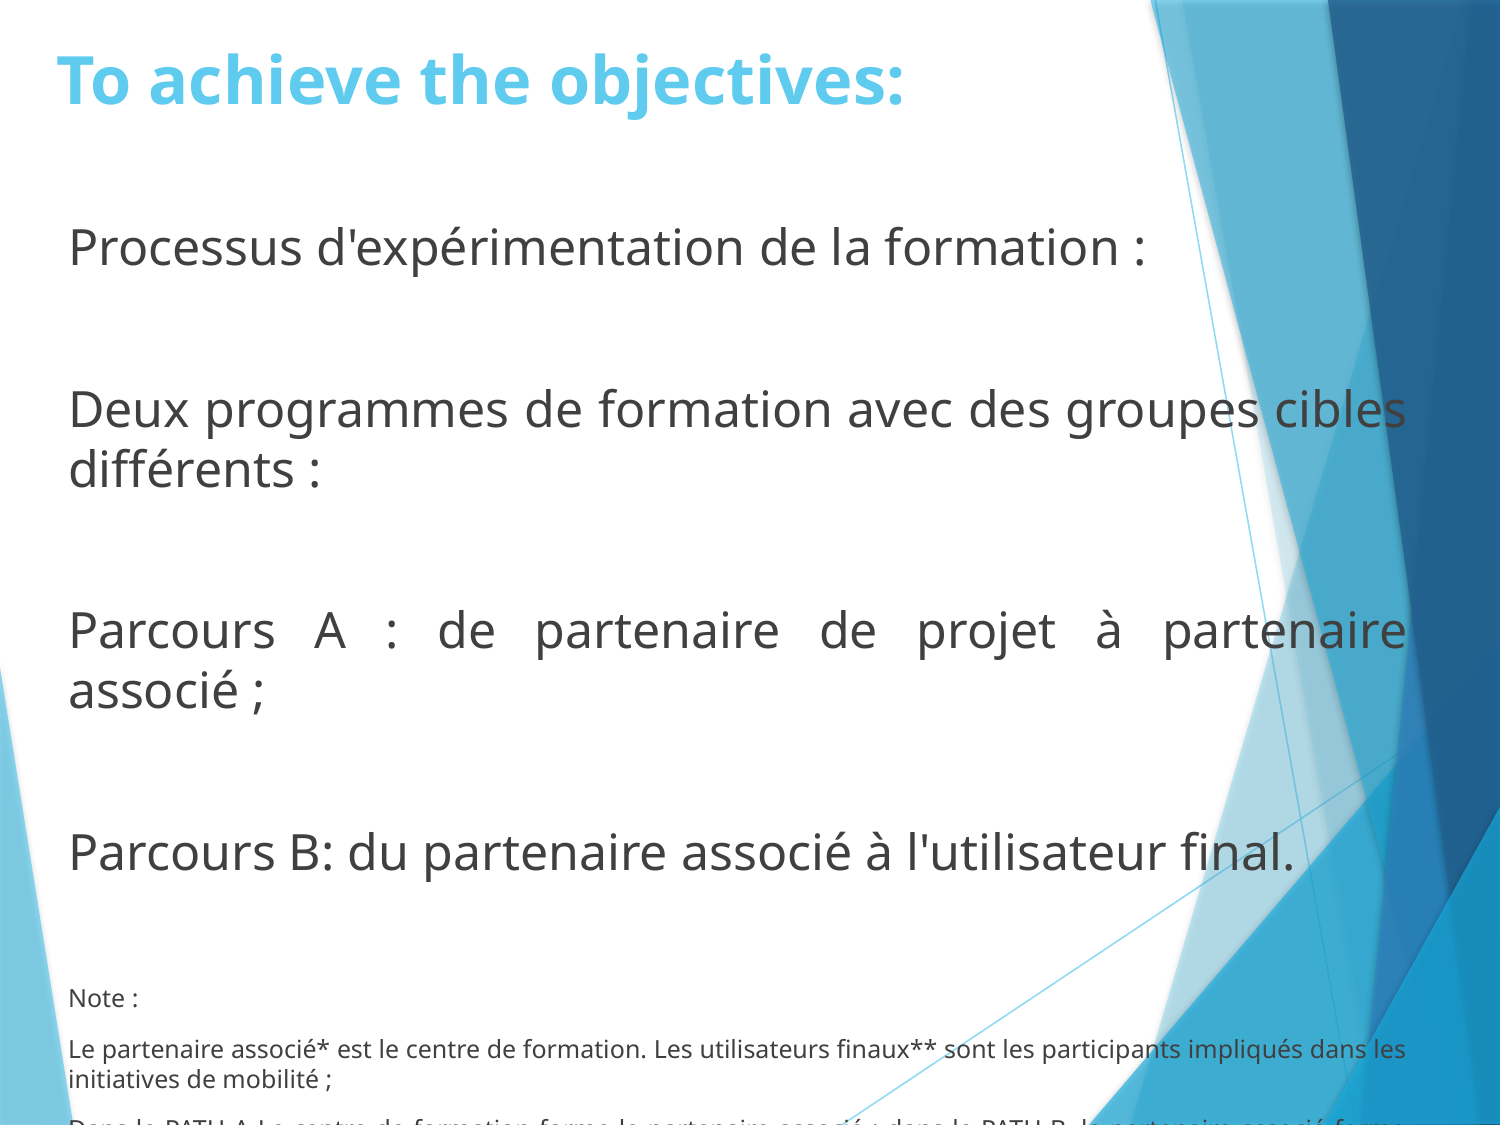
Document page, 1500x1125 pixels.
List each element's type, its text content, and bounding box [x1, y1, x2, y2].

text_box Processus d'expérimentation de la formation : Deux programmes de formation avec des groupes cibles différents : Parcours A : de partenaire de projet à partenaire associé ; Parcours B: du partenaire associé à l'utilisateur final. Note : Le partenaire associé* est le centre de formation. Les utilisateurs finaux** sont les participants impliqués dans les initiatives de mobilité ; Dans le PATH A Le centre de formation forme le partenaire associé ; dans le PATH B, le partenaire associé forme l'utilisateur final. [53, 208, 1424, 1106]
text_box To achieve the objectives: [41, 30, 1117, 114]
